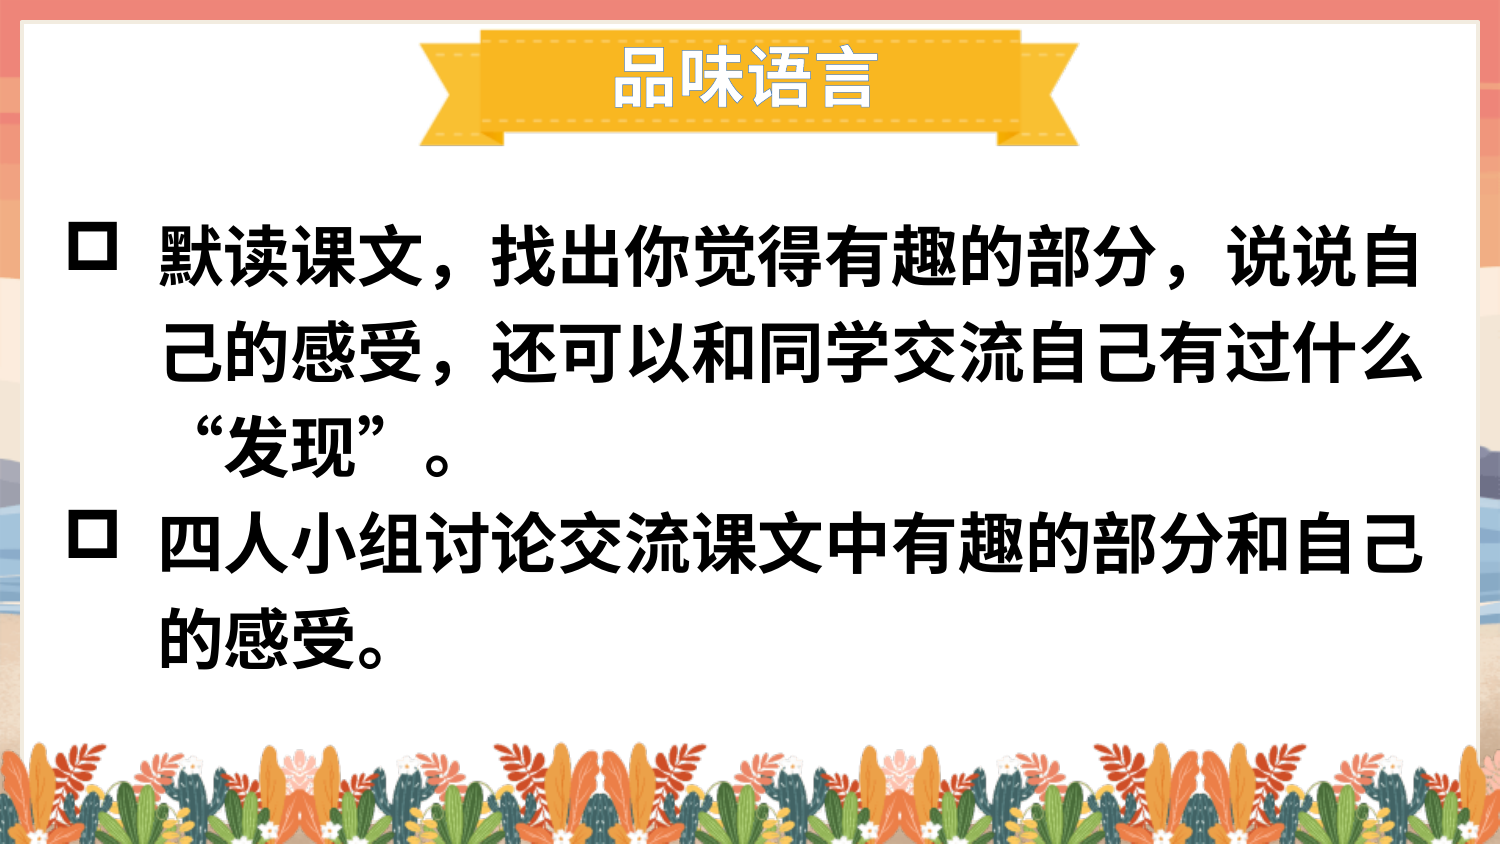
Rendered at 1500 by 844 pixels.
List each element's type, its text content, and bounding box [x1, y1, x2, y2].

text_box 默读课文，找出你觉得有趣的部分，说说自己的感受，还可以和同学交流自己有过什么“发现”。 四人小组讨论交流课文中有趣的部分和自己的感受。 [48, 191, 1459, 686]
picture [0, 0, 1500, 844]
text_box 品味语言 [595, 27, 911, 122]
